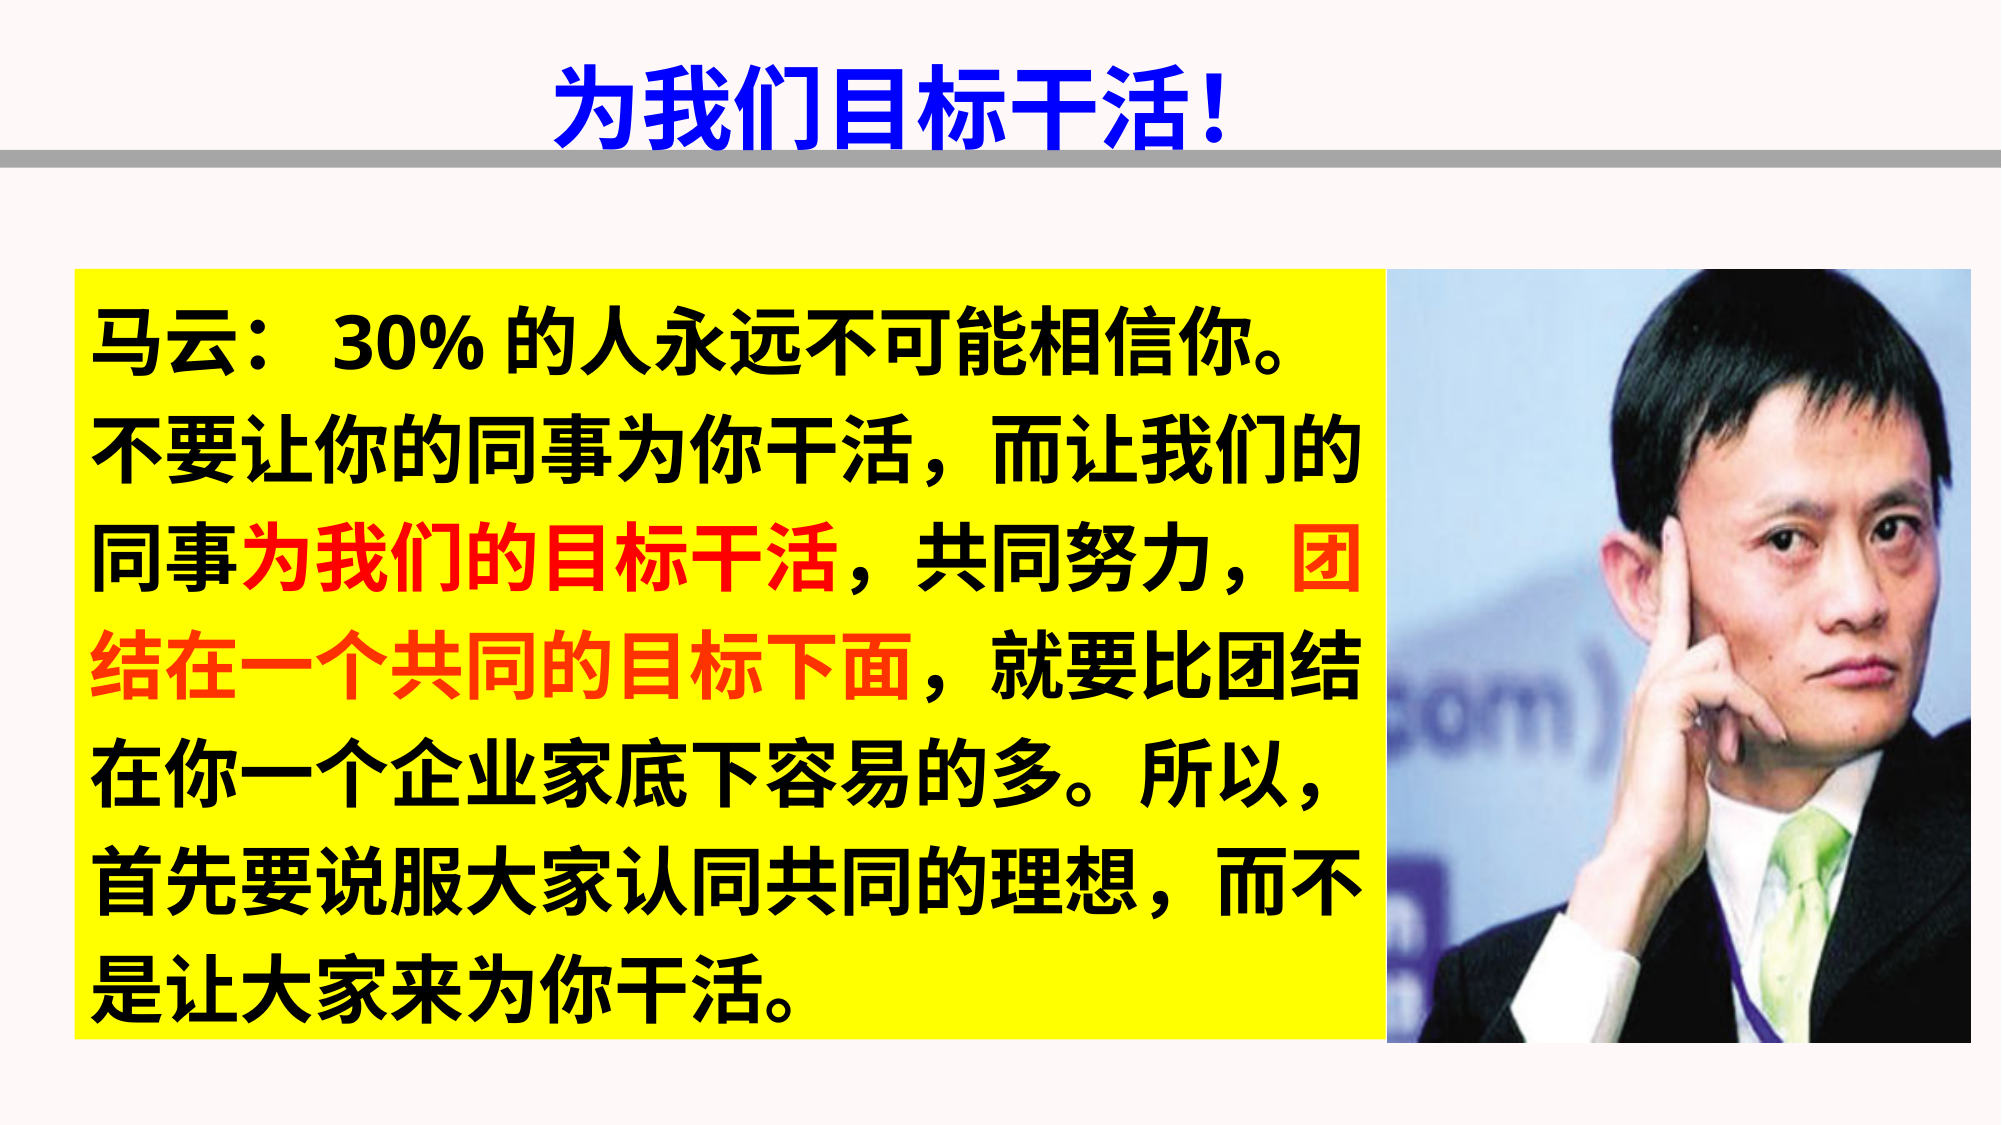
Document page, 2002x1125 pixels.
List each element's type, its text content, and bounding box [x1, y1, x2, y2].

text_box 为我们目标干活！ [109, 35, 1746, 141]
picture [1386, 269, 1971, 1044]
text_box 马云：30%的人永远不可能相信你。不要让你的同事为你干活，而让我们的同事为我们的目标干活，共同努力，团结在一个共同的目标下面，就要比团结在你一个企业家底下容易的多。所以，首先要说服大家认同共同的理想，而不是让大家来为你干活。 [74, 268, 1385, 1040]
